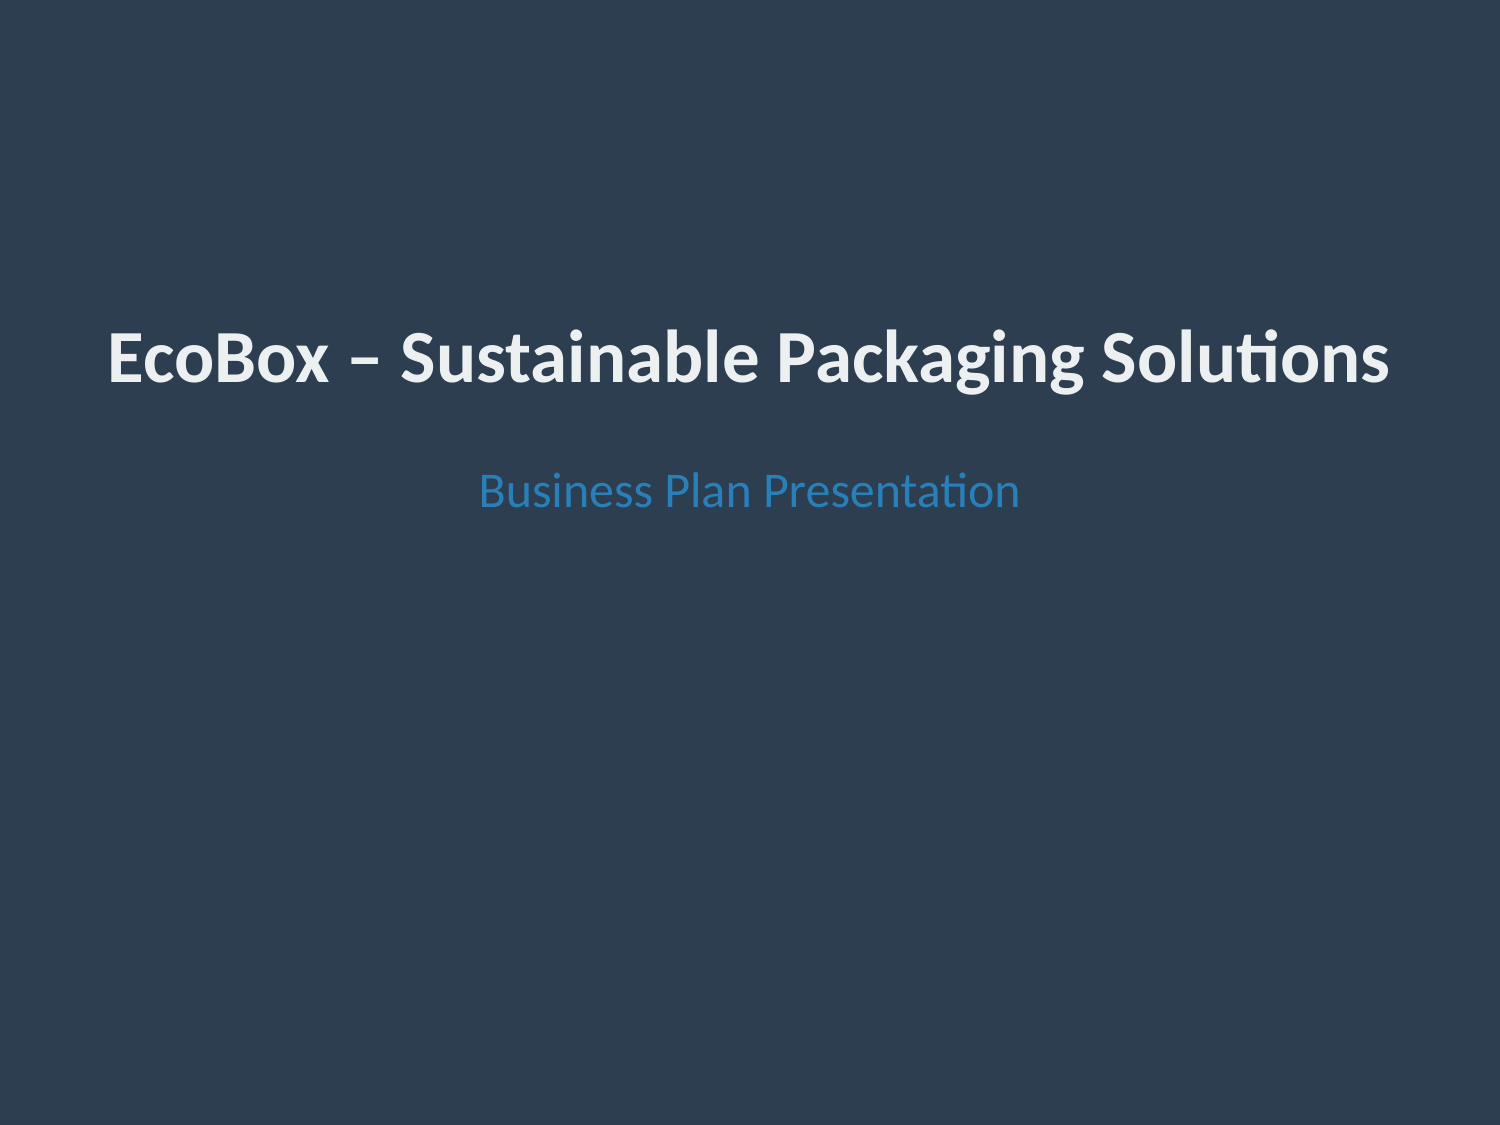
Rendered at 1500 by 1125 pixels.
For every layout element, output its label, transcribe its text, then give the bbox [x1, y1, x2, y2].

text_box EcoBox – Sustainable Packaging Solutions [93, 299, 1407, 405]
text_box Business Plan Presentation [463, 449, 1037, 525]
